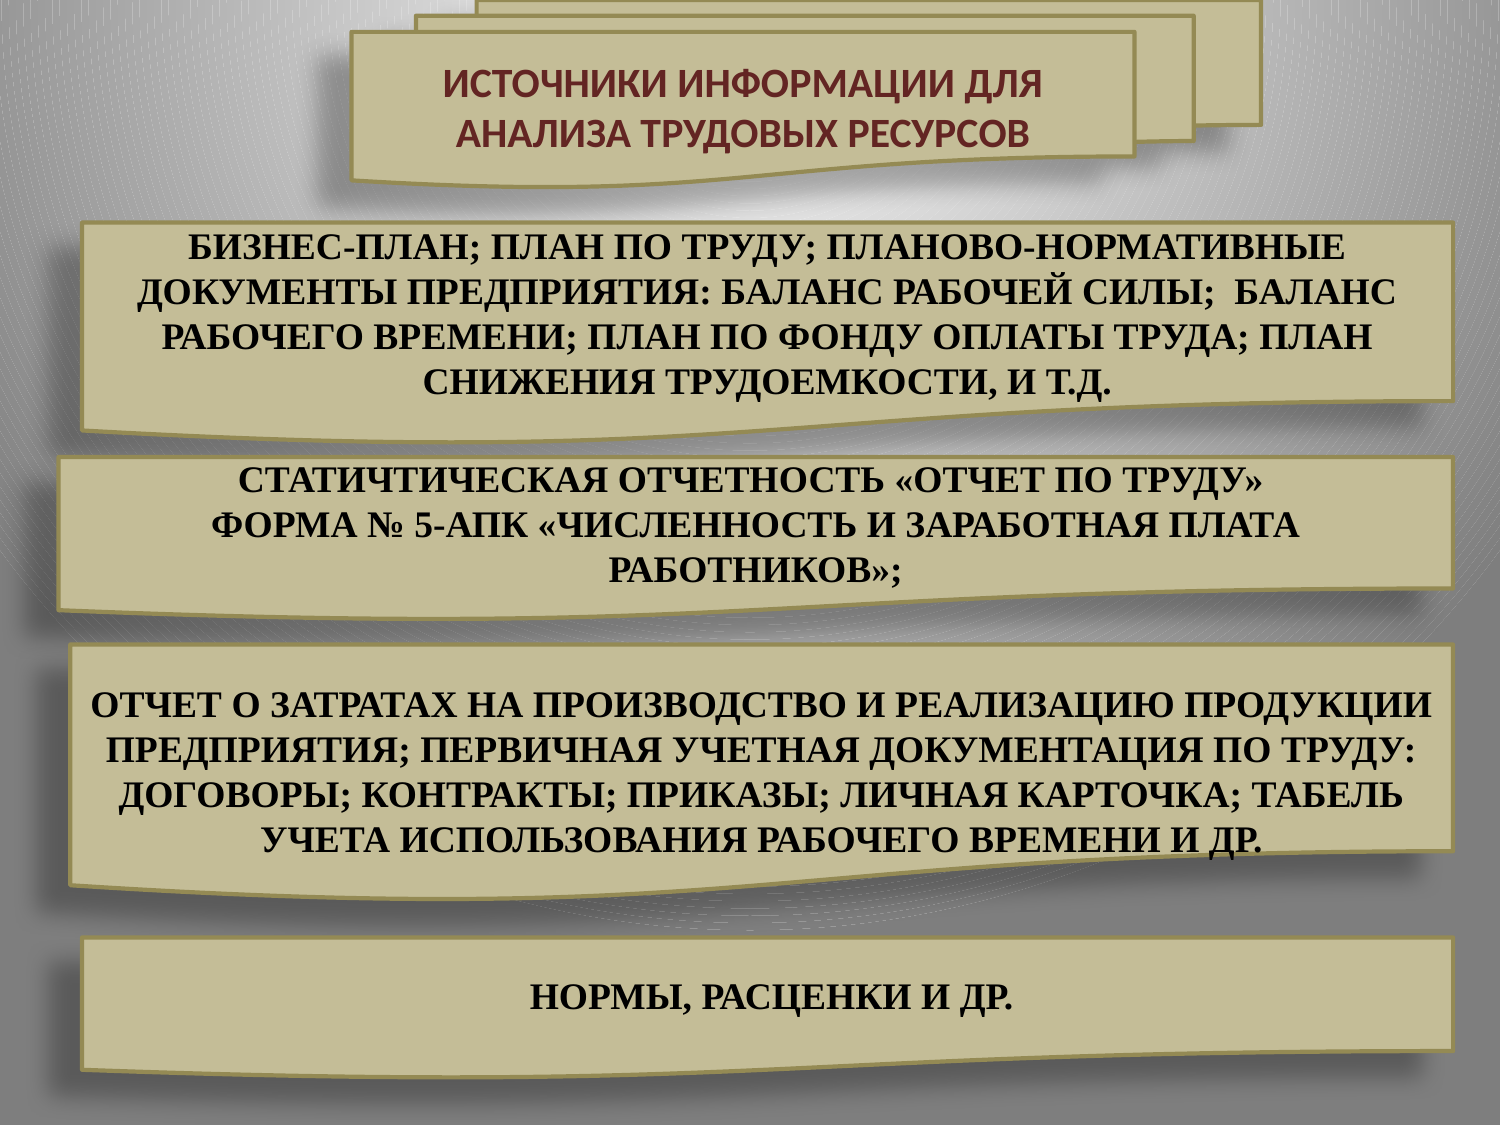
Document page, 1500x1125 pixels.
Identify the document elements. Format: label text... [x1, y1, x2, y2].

text_box БИЗНЕС-ПЛАН; ПЛАН ПО ТРУДУ; ПЛАНОВО-НОРМАТИВНЫЕ ДОКУМЕНТЫ ПРЕДПРИЯТИЯ: БАЛАНС РАБОЧЕЙ СИЛЫ; БАЛАНС РАБОЧЕГО ВРЕМЕНИ; ПЛАН ПО ФОНДУ ОПЛАТЫ ТРУДА; ПЛАН СНИЖЕНИЯ ТРУДОЕМКОСТИ, И Т.Д. [79, 220, 1456, 445]
text_box ИСТОЧНИКИ ИНФОРМАЦИИ ДЛЯ АНАЛИЗА ТРУДОВЫХ РЕСУРСОВ [349, 0, 1264, 190]
text_box НОРМЫ, РАСЦЕНКИ И ДР. [79, 935, 1456, 1080]
text_box ОТЧЕТ О ЗАТРАТАХ НА ПРОИЗВОДСТВО И РЕАЛИЗАЦИЮ ПРОДУКЦИИ ПРЕДПРИЯТИЯ; ПЕРВИЧНАЯ УЧЕТНАЯ ДОКУМЕНТАЦИЯ ПО ТРУДУ: ДОГОВОРЫ; КОНТРАКТЫ; ПРИКАЗЫ; ЛИЧНАЯ КАРТОЧКА; ТАБЕЛЬ УЧЕТА ИСПОЛЬЗОВАНИЯ РАБОЧЕГО ВРЕМЕНИ И ДР. [68, 642, 1456, 902]
text_box СТАТИЧТИЧЕСКАЯ ОТЧЕТНОСТЬ «ОТЧЕТ ПО ТРУДУ» ФОРМА № 5-АПК «ЧИСЛЕННОСТЬ И ЗАРАБОТНАЯ ПЛАТА РАБОТНИКОВ»; [56, 454, 1456, 621]
